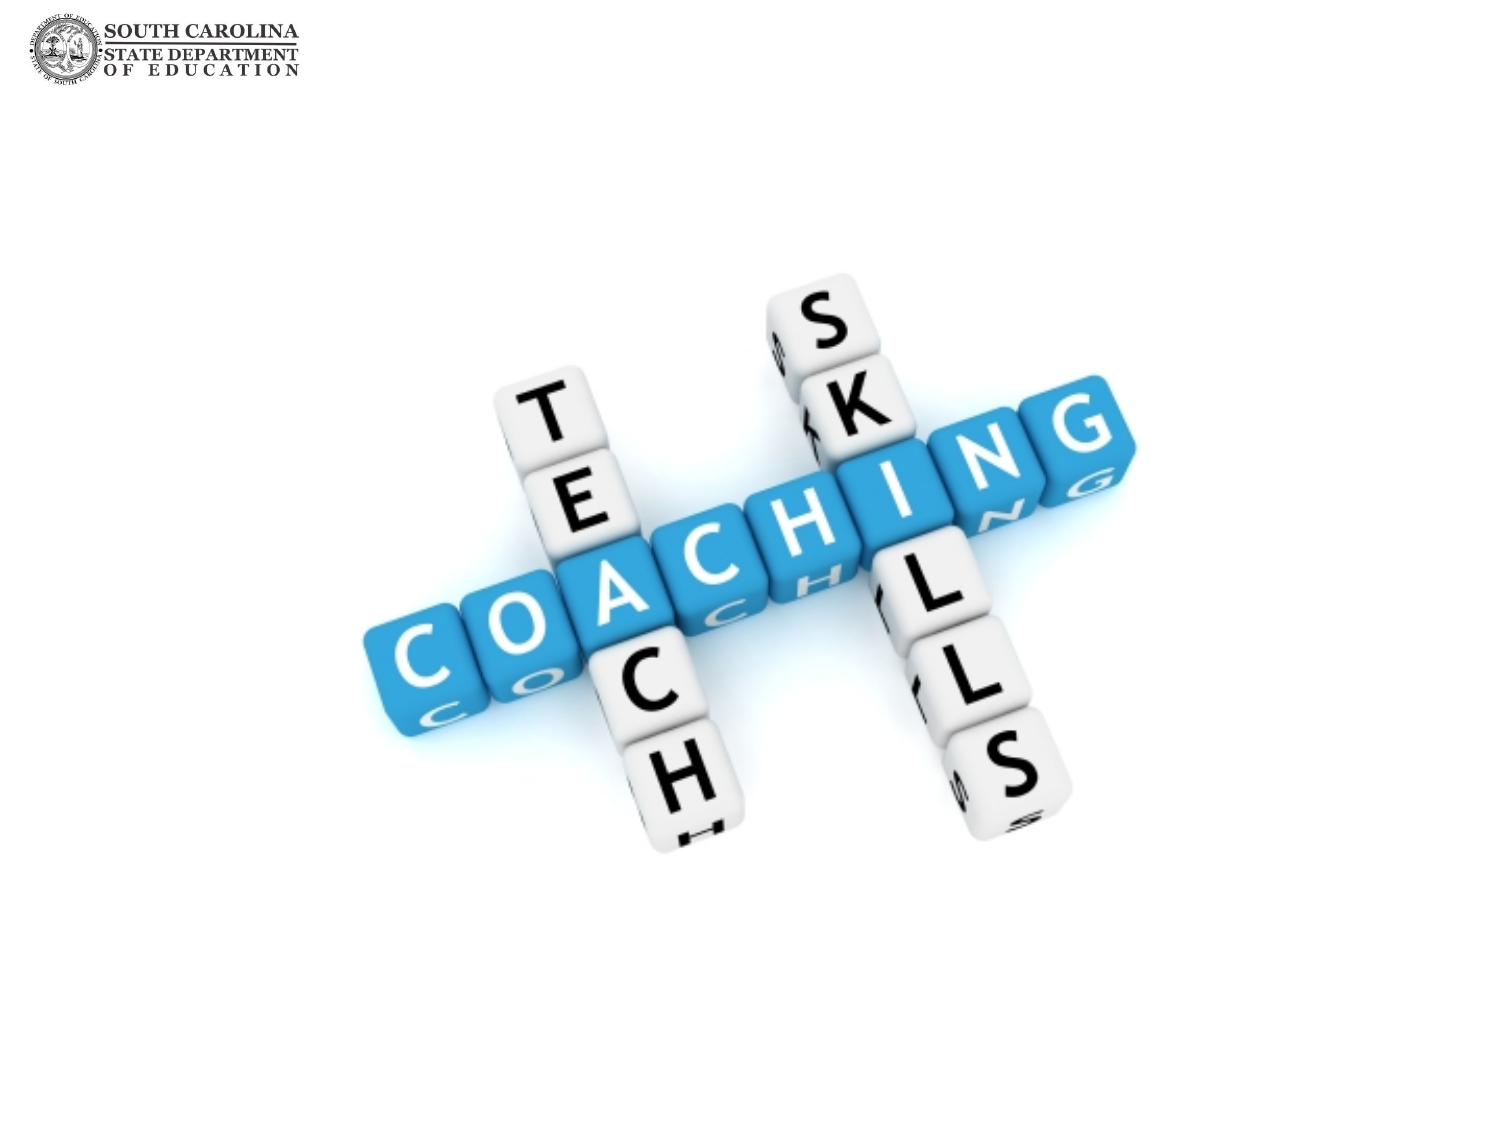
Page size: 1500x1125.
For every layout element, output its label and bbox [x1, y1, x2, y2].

picture [24, 12, 313, 90]
picture [333, 249, 1167, 876]
